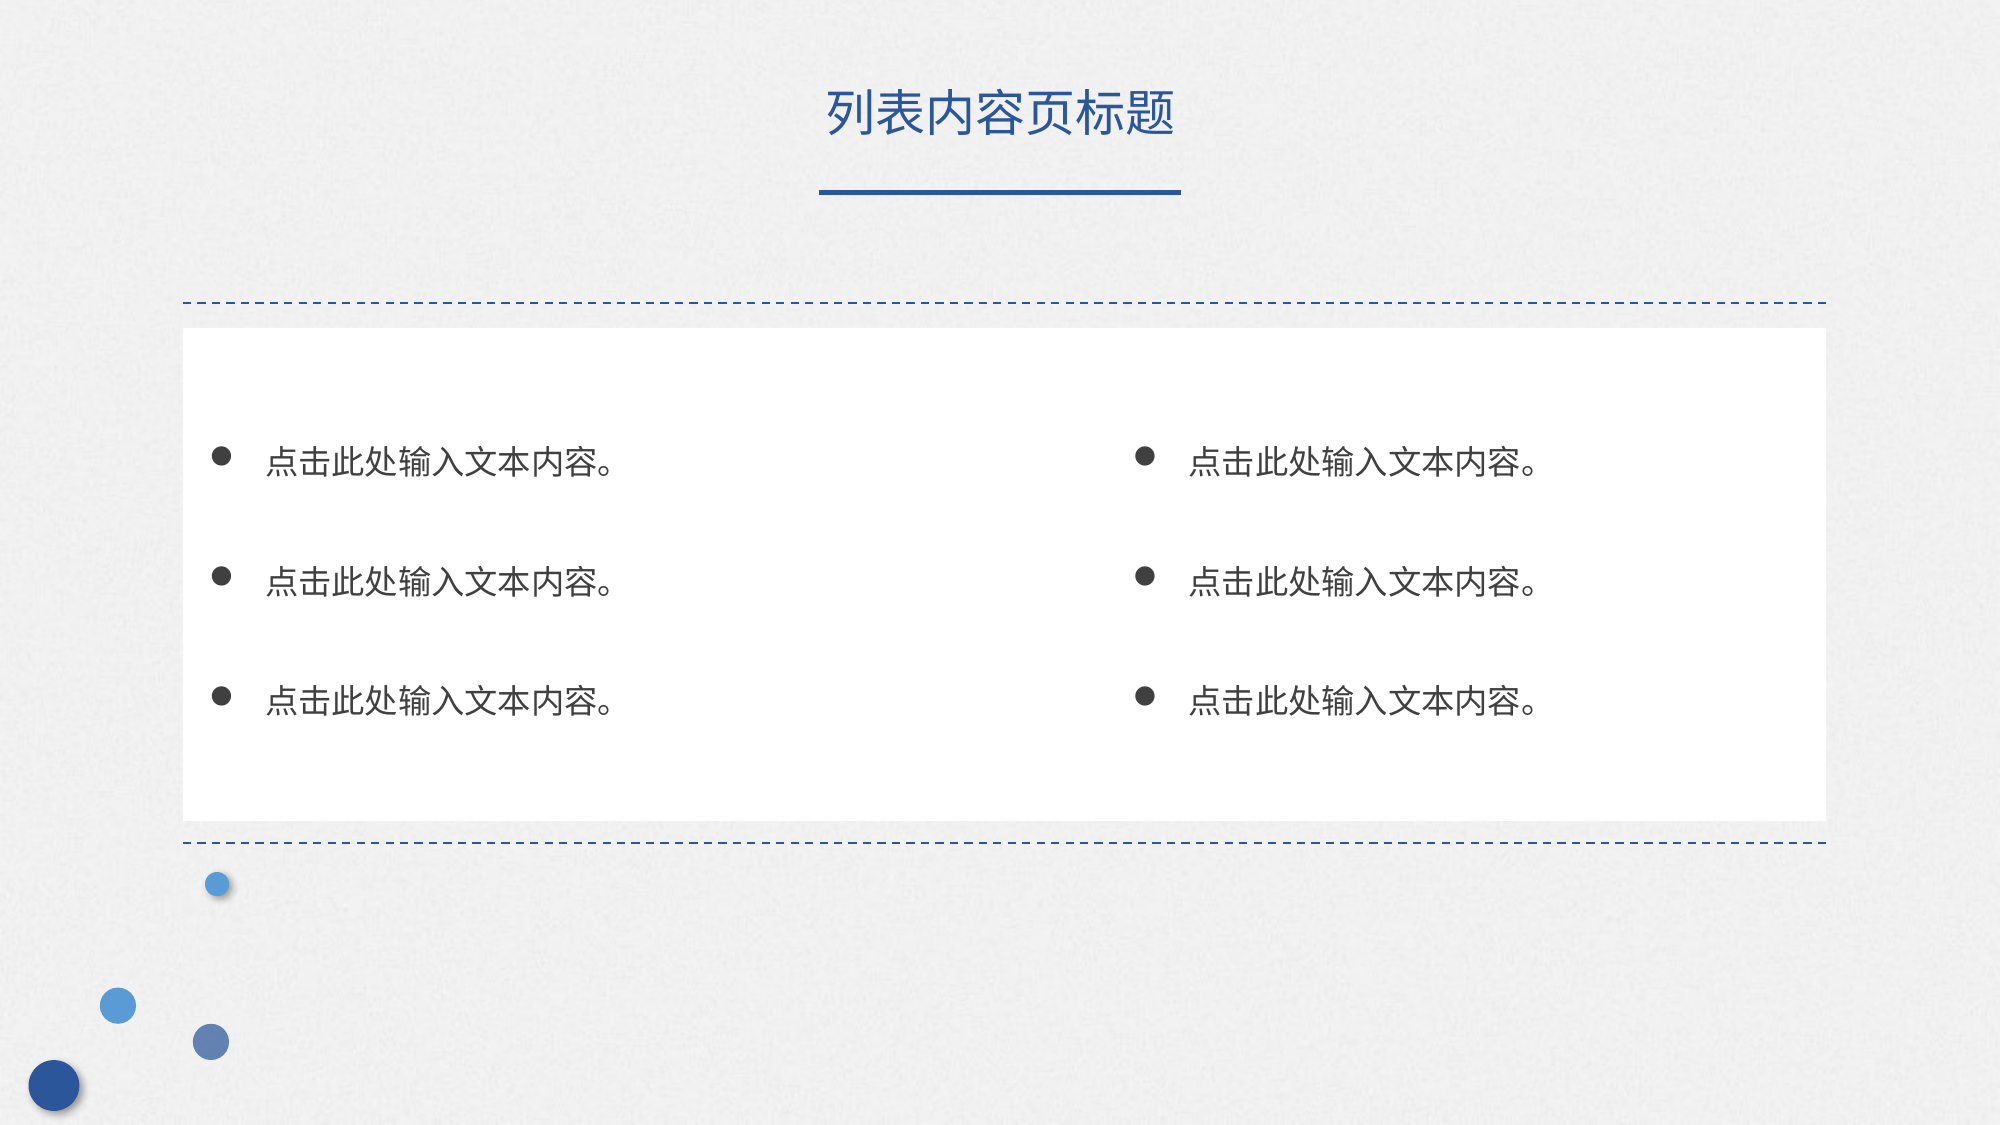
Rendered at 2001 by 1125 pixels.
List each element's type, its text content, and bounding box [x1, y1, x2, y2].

text_box [191, 1022, 231, 1062]
text_box 列表内容页标题 [723, 80, 1277, 156]
text_box [203, 870, 231, 898]
text_box [98, 986, 138, 1025]
text_box 点击此处输入文本内容。 点击此处输入文本内容。 点击此处输入文本内容。 [194, 413, 838, 728]
text_box [27, 1059, 81, 1112]
text_box [182, 327, 1827, 822]
text_box 点击此处输入文本内容。 点击此处输入文本内容。 点击此处输入文本内容。 [1117, 413, 1761, 728]
picture [0, 0, 2000, 1125]
